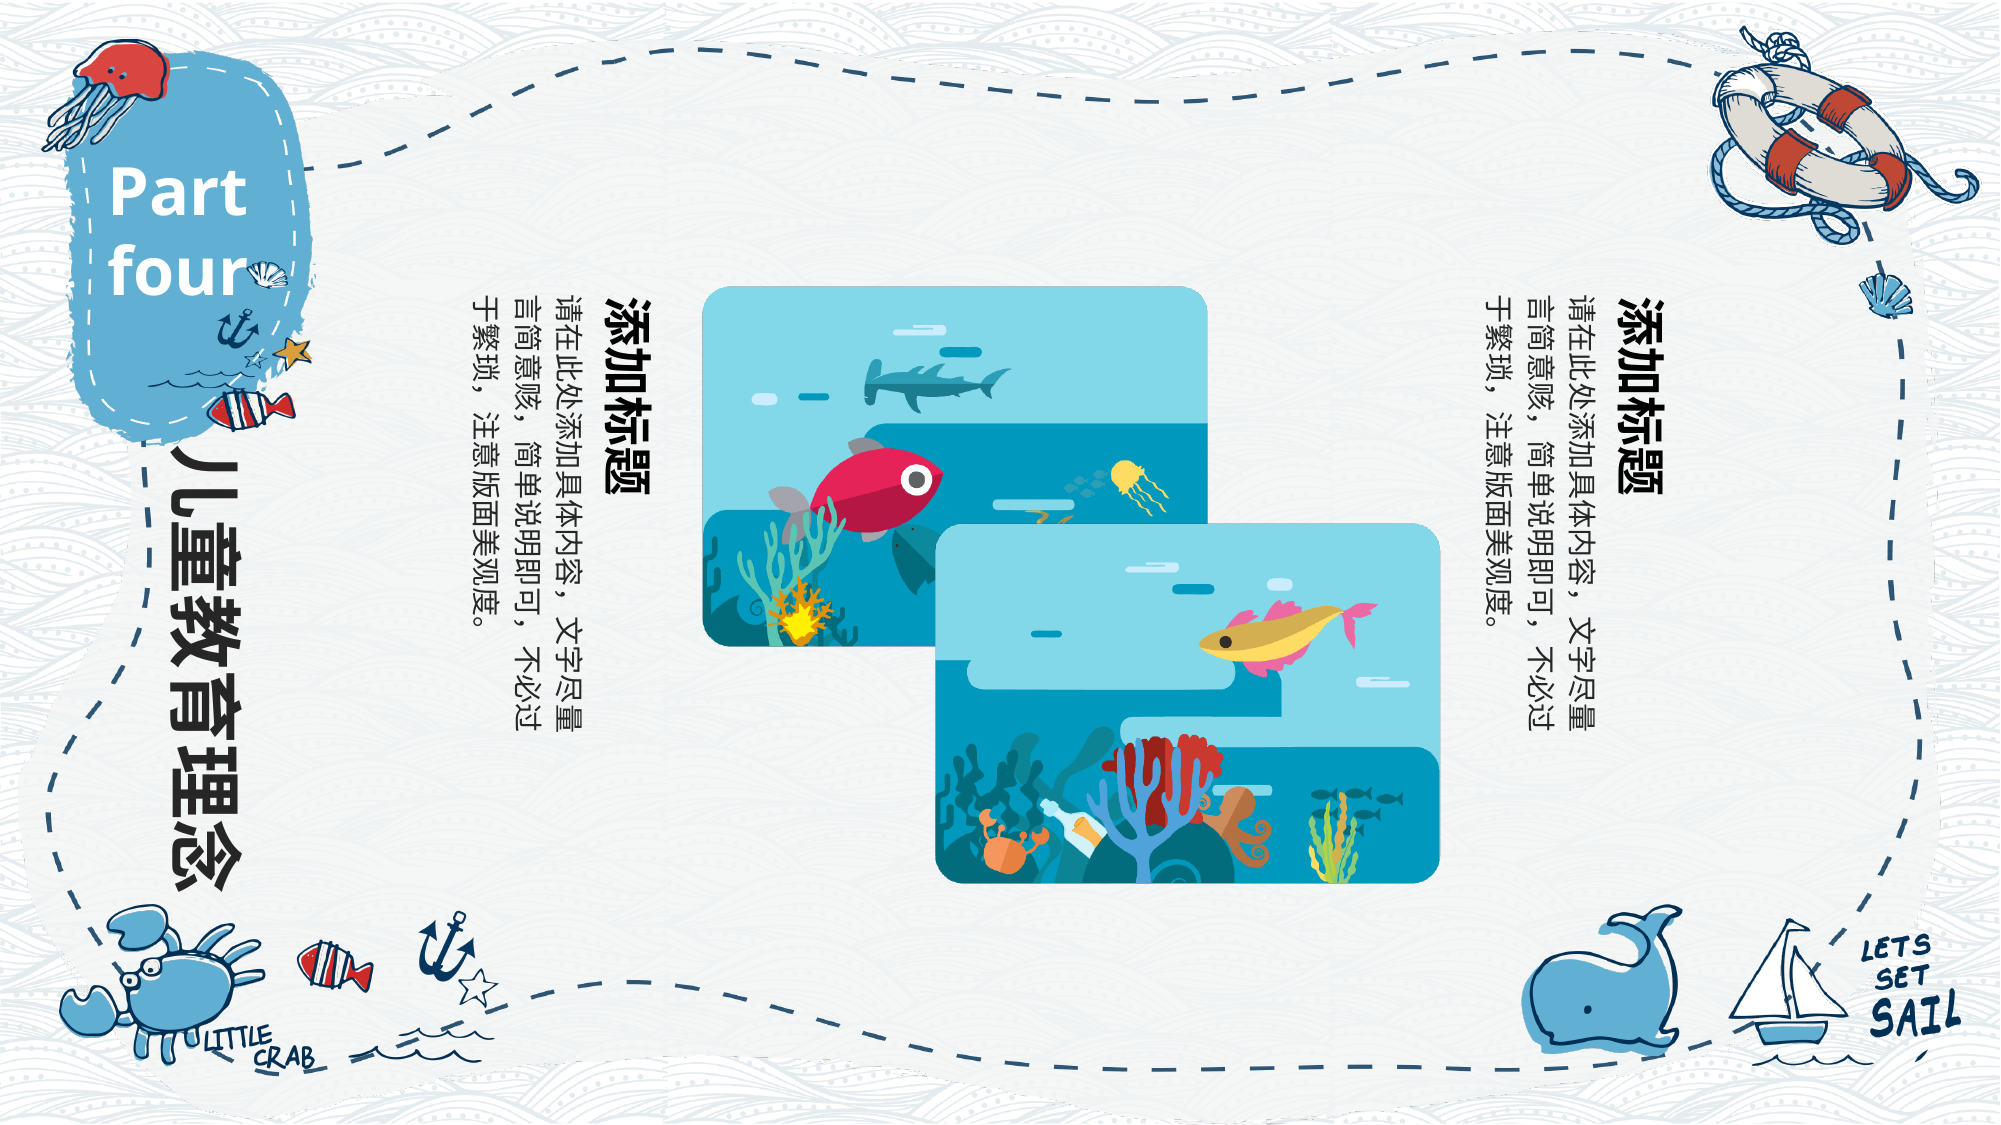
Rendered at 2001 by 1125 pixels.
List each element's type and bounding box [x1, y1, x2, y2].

picture [0, 0, 2000, 1125]
text_box [446, 279, 697, 759]
text_box [1459, 279, 1710, 759]
